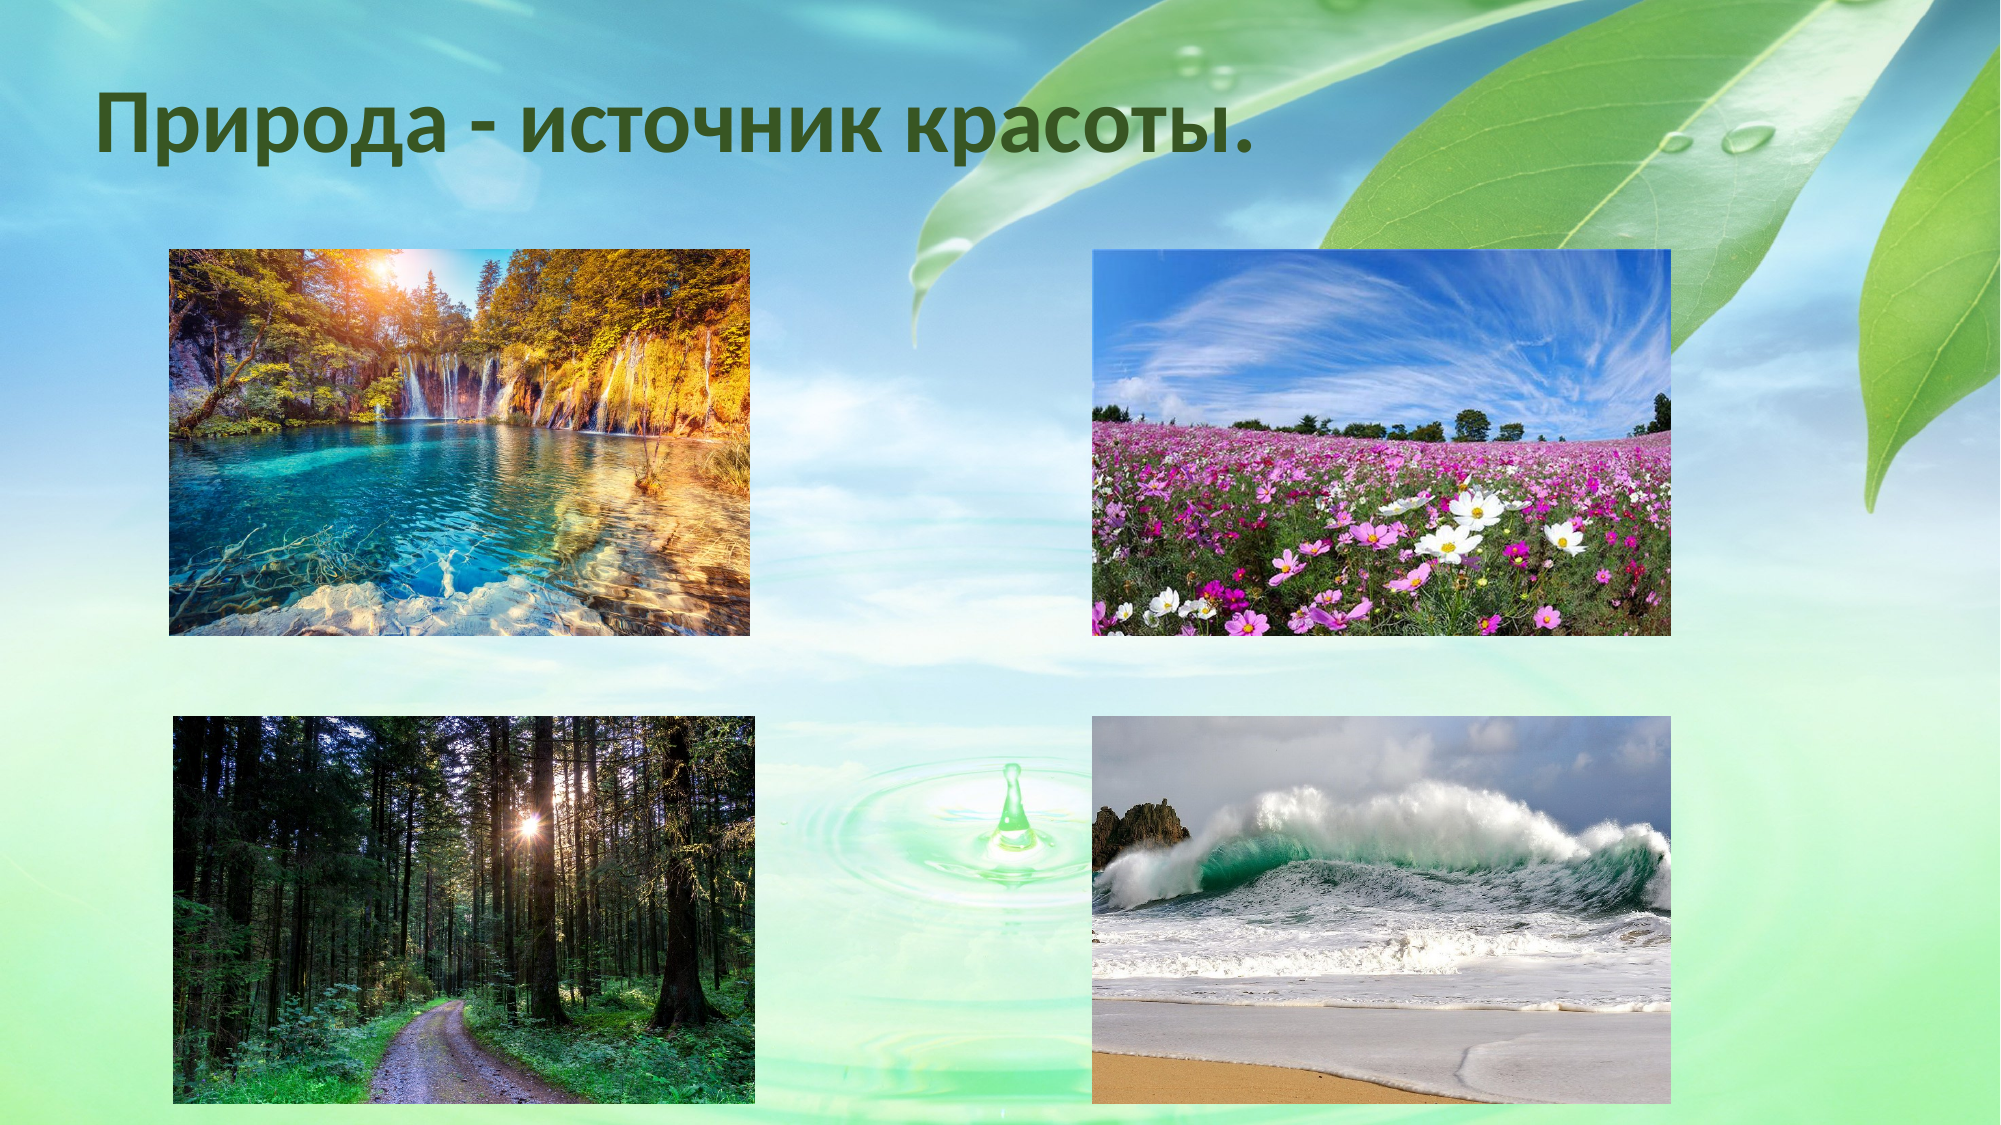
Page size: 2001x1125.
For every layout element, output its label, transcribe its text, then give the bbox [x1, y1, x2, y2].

title Природа - источник красоты. [79, 14, 1805, 232]
picture [0, 0, 2001, 1125]
